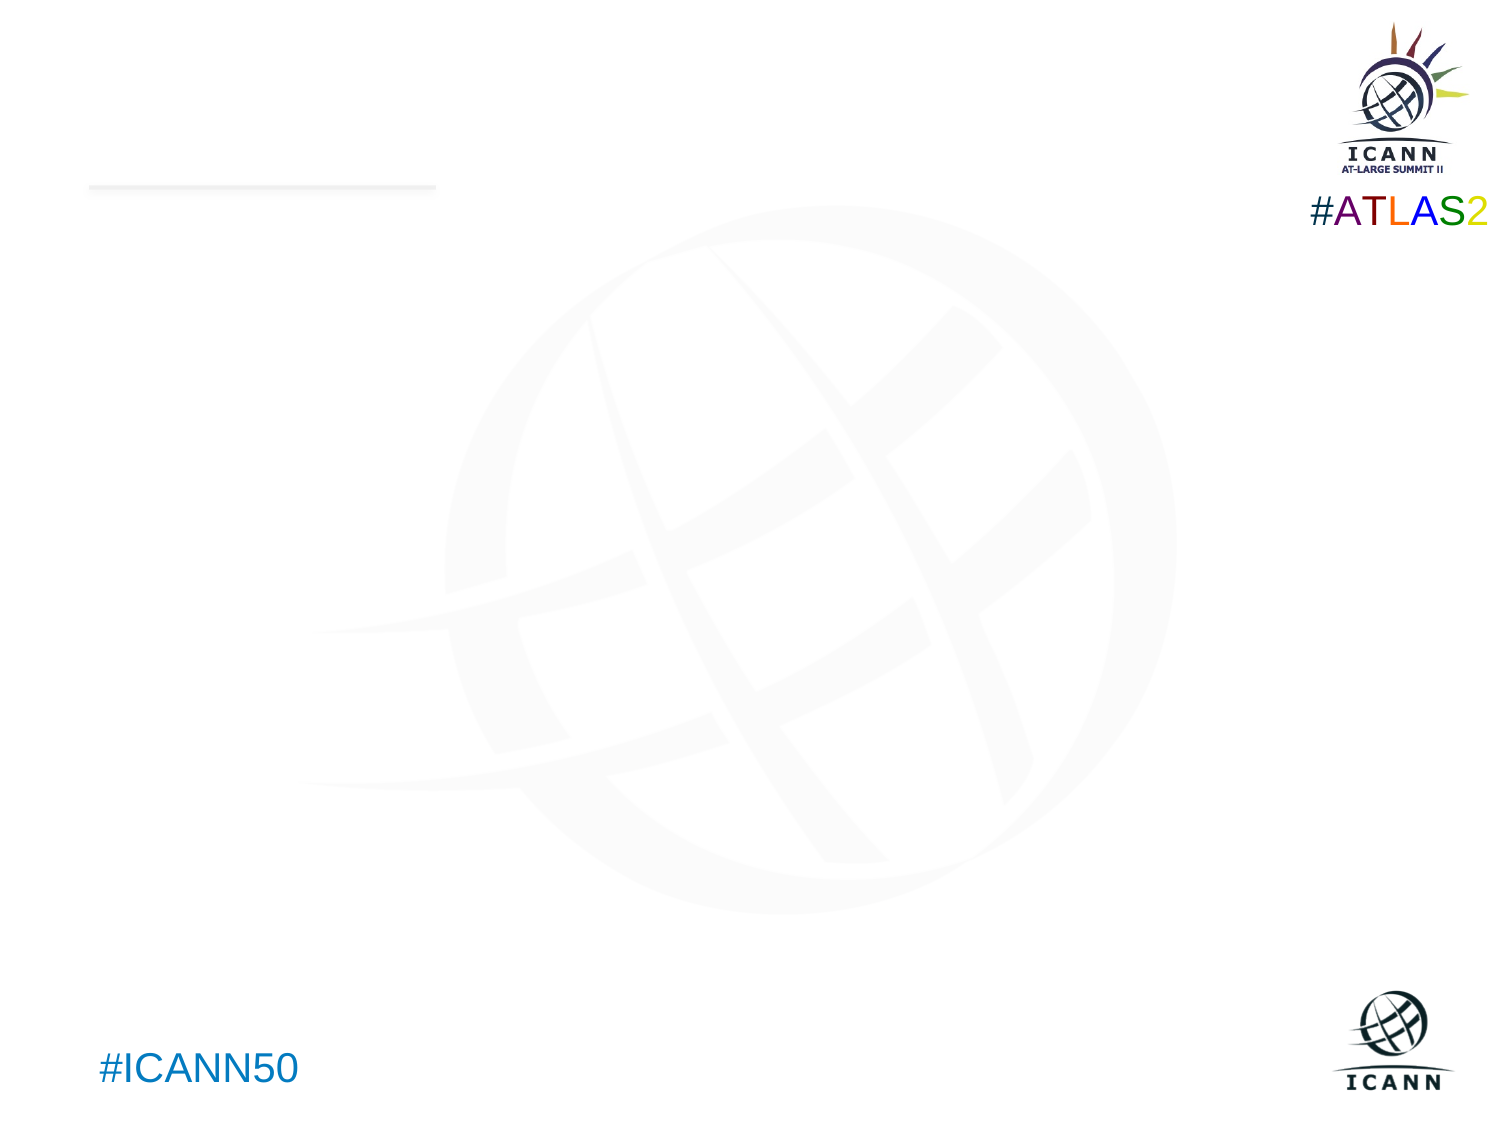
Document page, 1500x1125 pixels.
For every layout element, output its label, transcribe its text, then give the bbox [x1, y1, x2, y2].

text_box #ATLAS2 [1299, 180, 1500, 237]
picture [1325, 987, 1462, 1094]
picture [1337, 20, 1470, 176]
